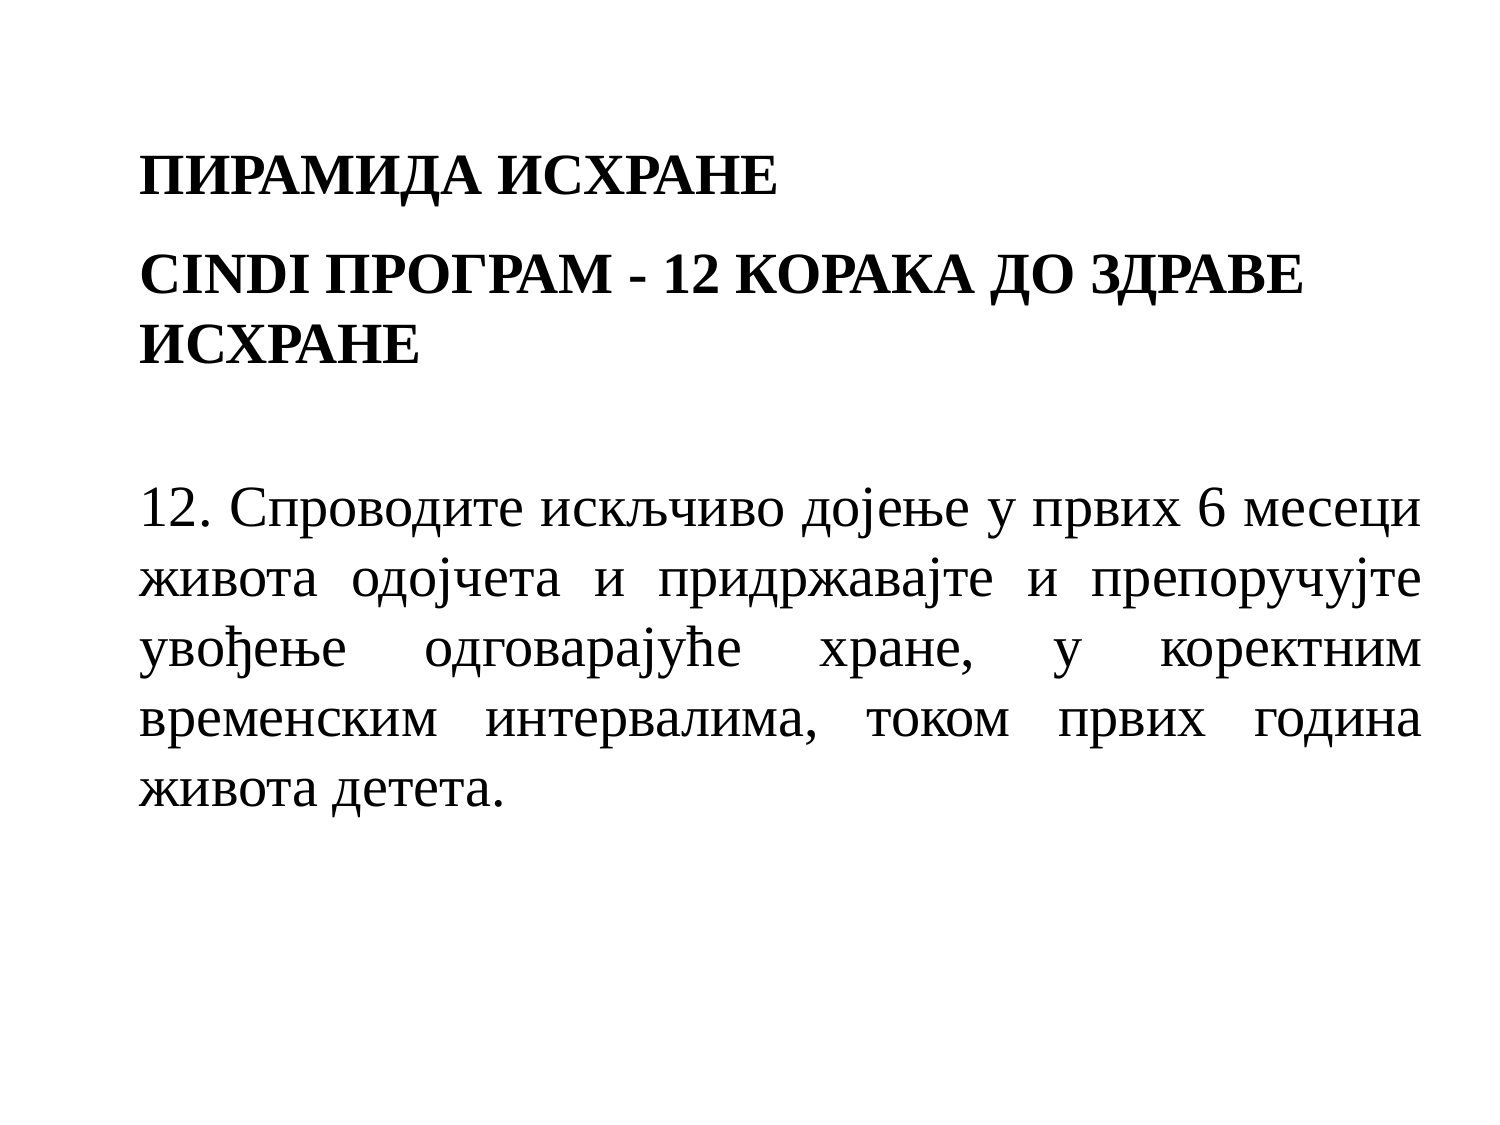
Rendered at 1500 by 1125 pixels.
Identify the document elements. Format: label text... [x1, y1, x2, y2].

text_box ПИРАМИДА ИСХРАНЕ CINDI ПРОГРАМ - 12 КОРАКА ДО ЗДРАВЕ ИСХРАНЕ 12. Спроводите искљчиво дојење у првих 6 месеци живота одојчета и придржавајте и препоручујте увођење одговарајуће хране, у коректним временским интервалима, током првих година живота детета. [125, 128, 1438, 826]
